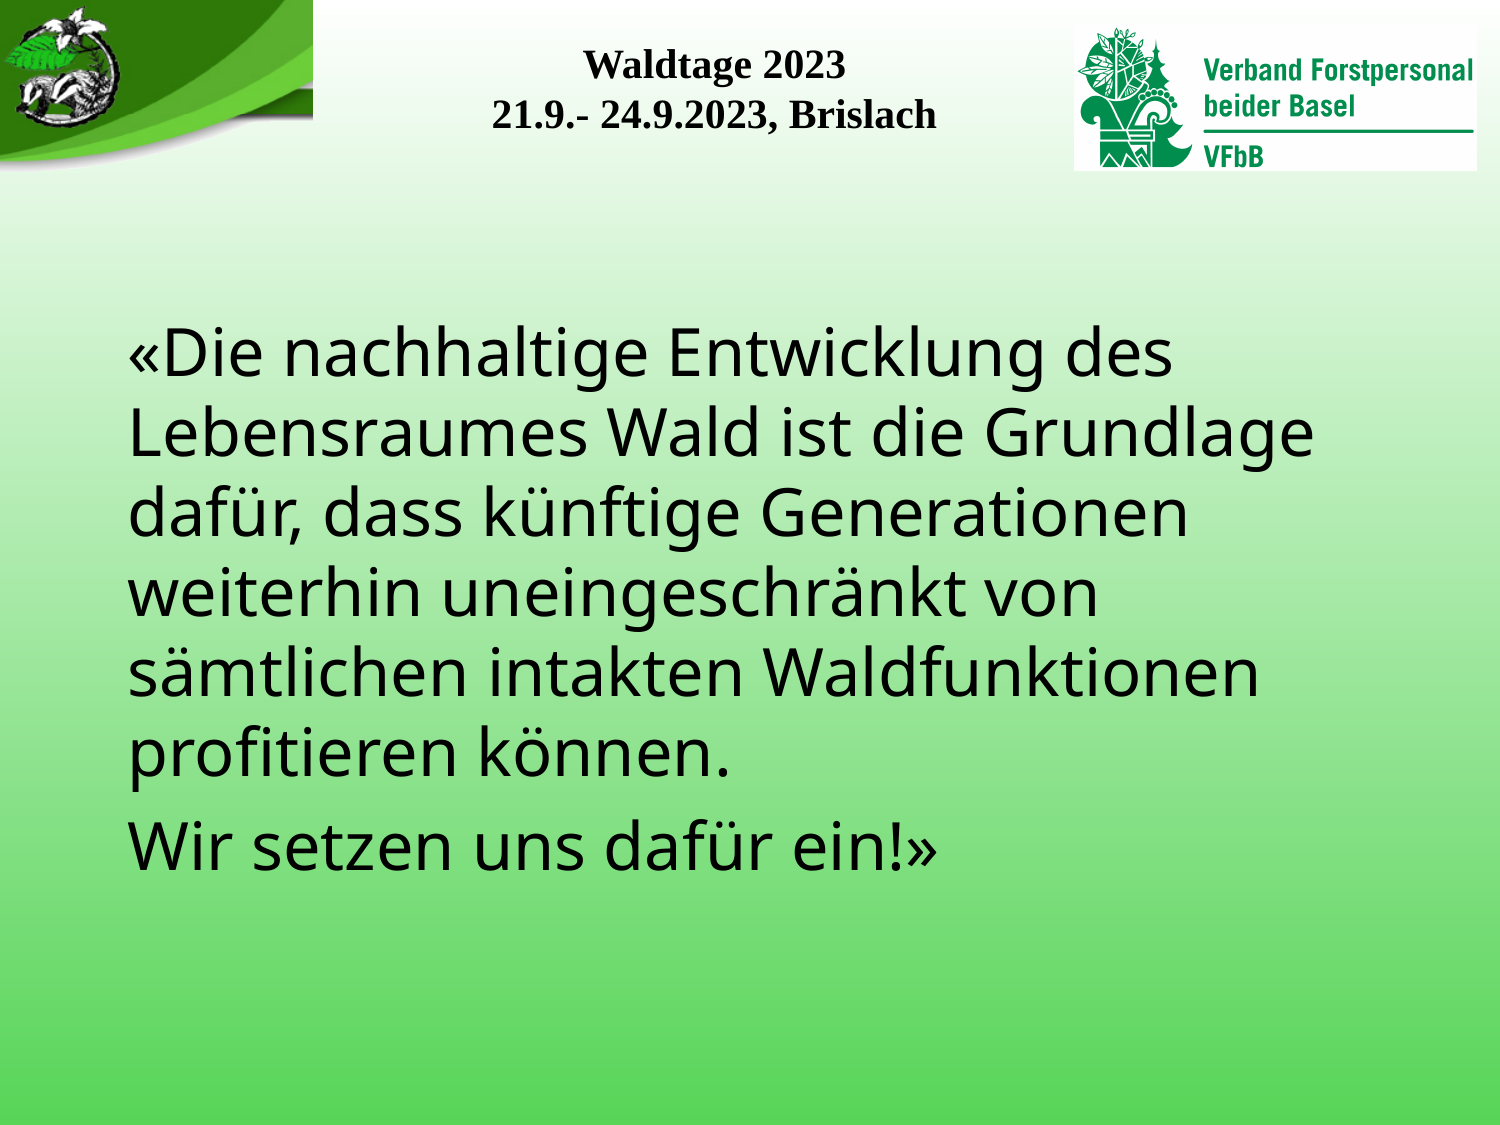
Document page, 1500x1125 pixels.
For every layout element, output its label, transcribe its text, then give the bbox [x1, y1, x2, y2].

list «Die nachhaltige Entwicklung des Lebensraumes Wald ist die Grundlage dafür, dass künftige Generationen weiterhin uneingeschränkt von sämtlichen intakten Waldfunktionen profitieren können. Wir setzen uns dafür ein!» [112, 302, 1388, 882]
picture [1074, 24, 1477, 171]
picture [0, 0, 313, 179]
